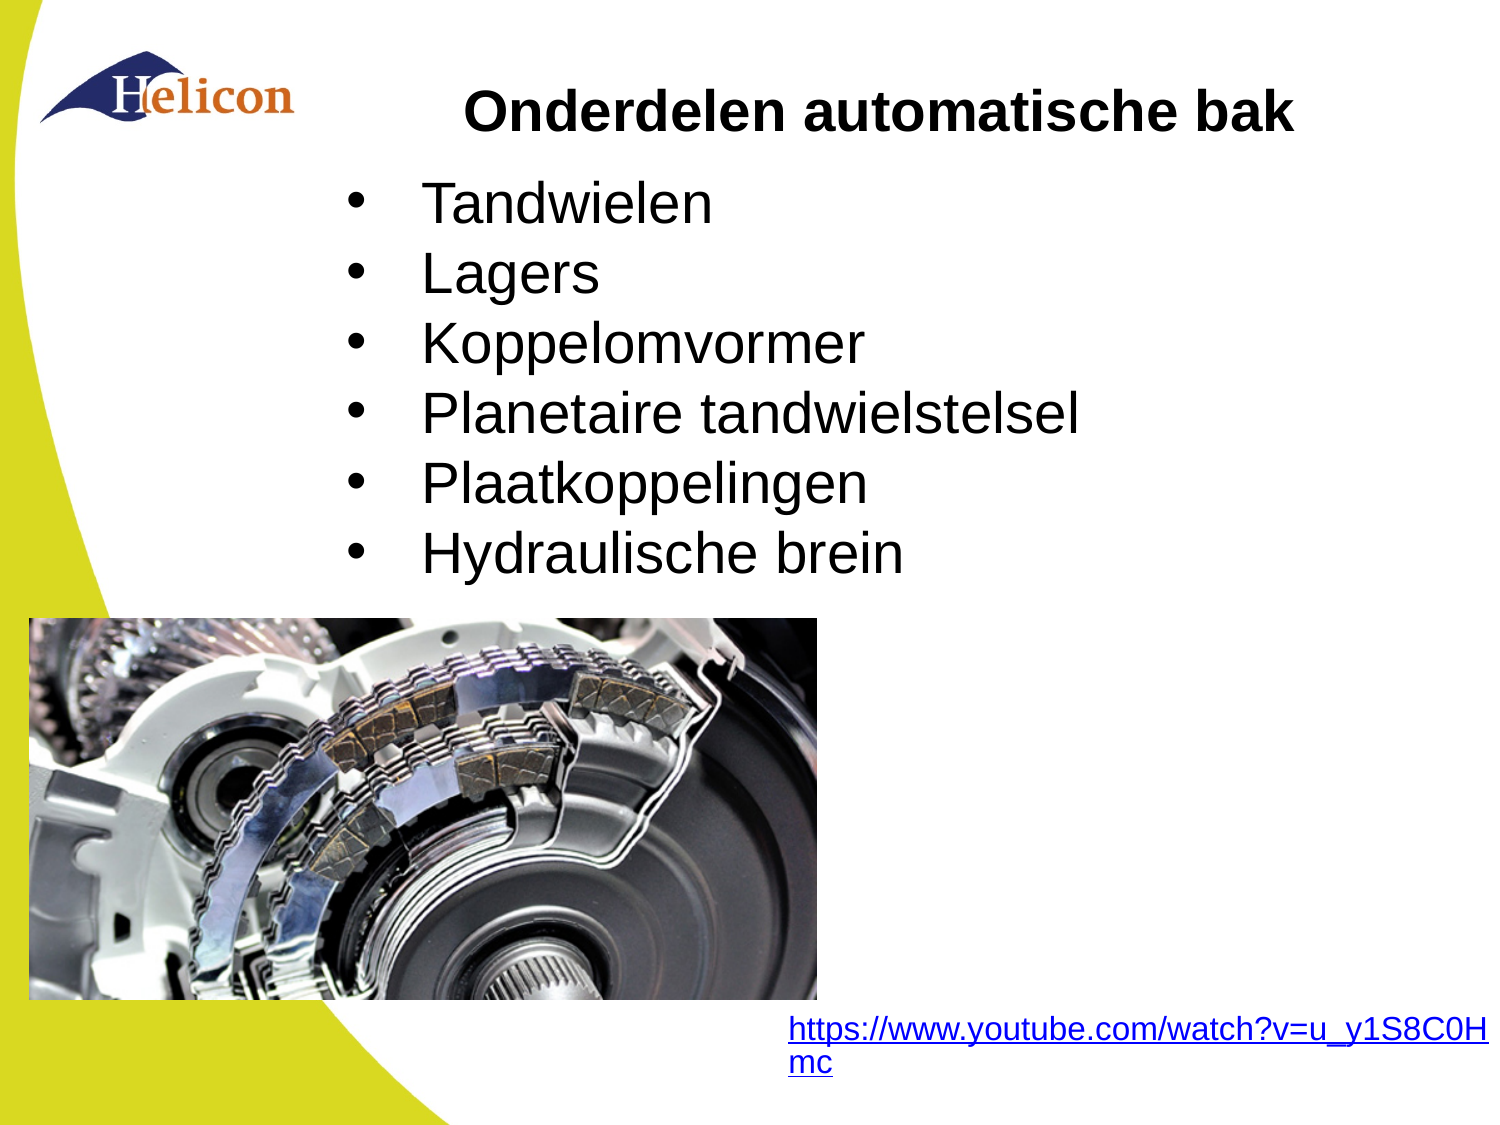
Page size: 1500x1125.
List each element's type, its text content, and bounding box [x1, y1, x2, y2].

title Onderdelen automatische bak [334, 54, 1425, 161]
text_box Tandwielen Lagers Koppelomvormer Planetaire tandwielstelsel Plaatkoppelingen Hydraulische brein [332, 157, 1396, 803]
text_box https://www.youtube.com/watch?v=u_y1S8C0Hmc [773, 999, 1500, 1055]
picture [0, 0, 1500, 1125]
